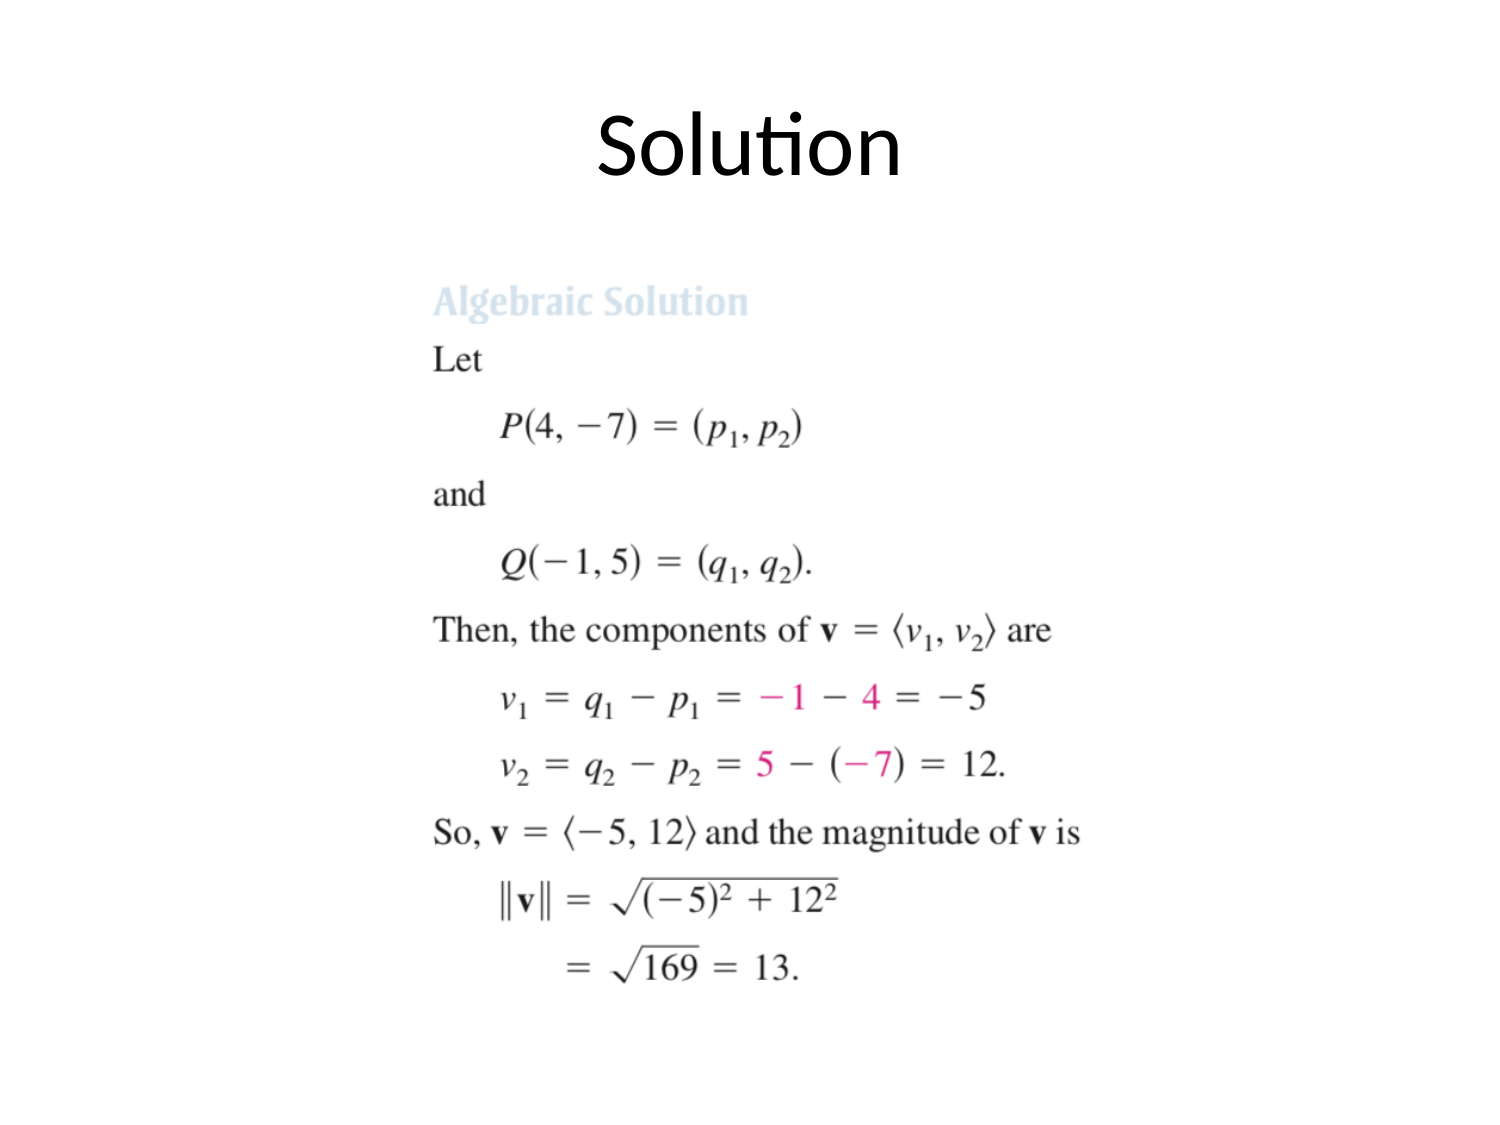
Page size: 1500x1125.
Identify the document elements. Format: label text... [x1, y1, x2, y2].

title Solution [75, 45, 1425, 233]
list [74, 262, 1426, 1006]
